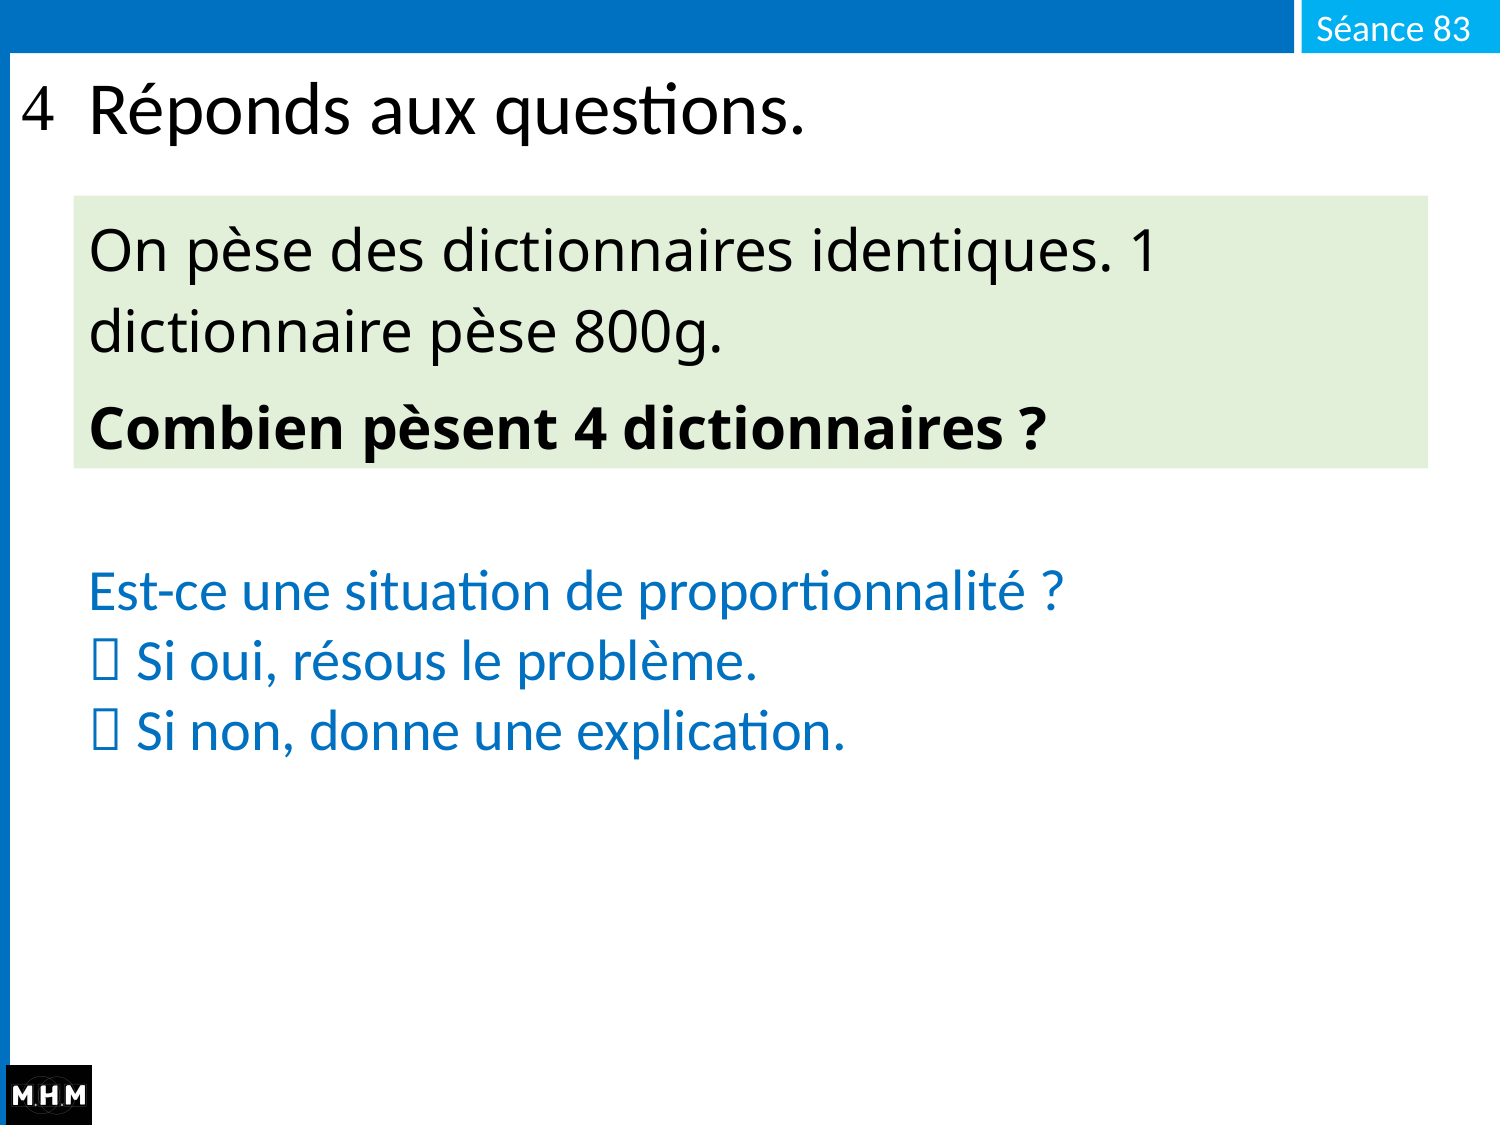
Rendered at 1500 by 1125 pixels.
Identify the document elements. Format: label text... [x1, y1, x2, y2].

title Réponds aux questions. [73, 42, 1368, 167]
text_box Est-ce une situation de proportionnalité ?  Si oui, résous le problème.  Si non, donne une explication. [73, 515, 1368, 800]
picture [6, 1065, 92, 1125]
text_box On pèse des dictionnaires identiques. 1 dictionnaire pèse 800g. Combien pèsent 4 dictionnaires ? [73, 195, 1429, 469]
